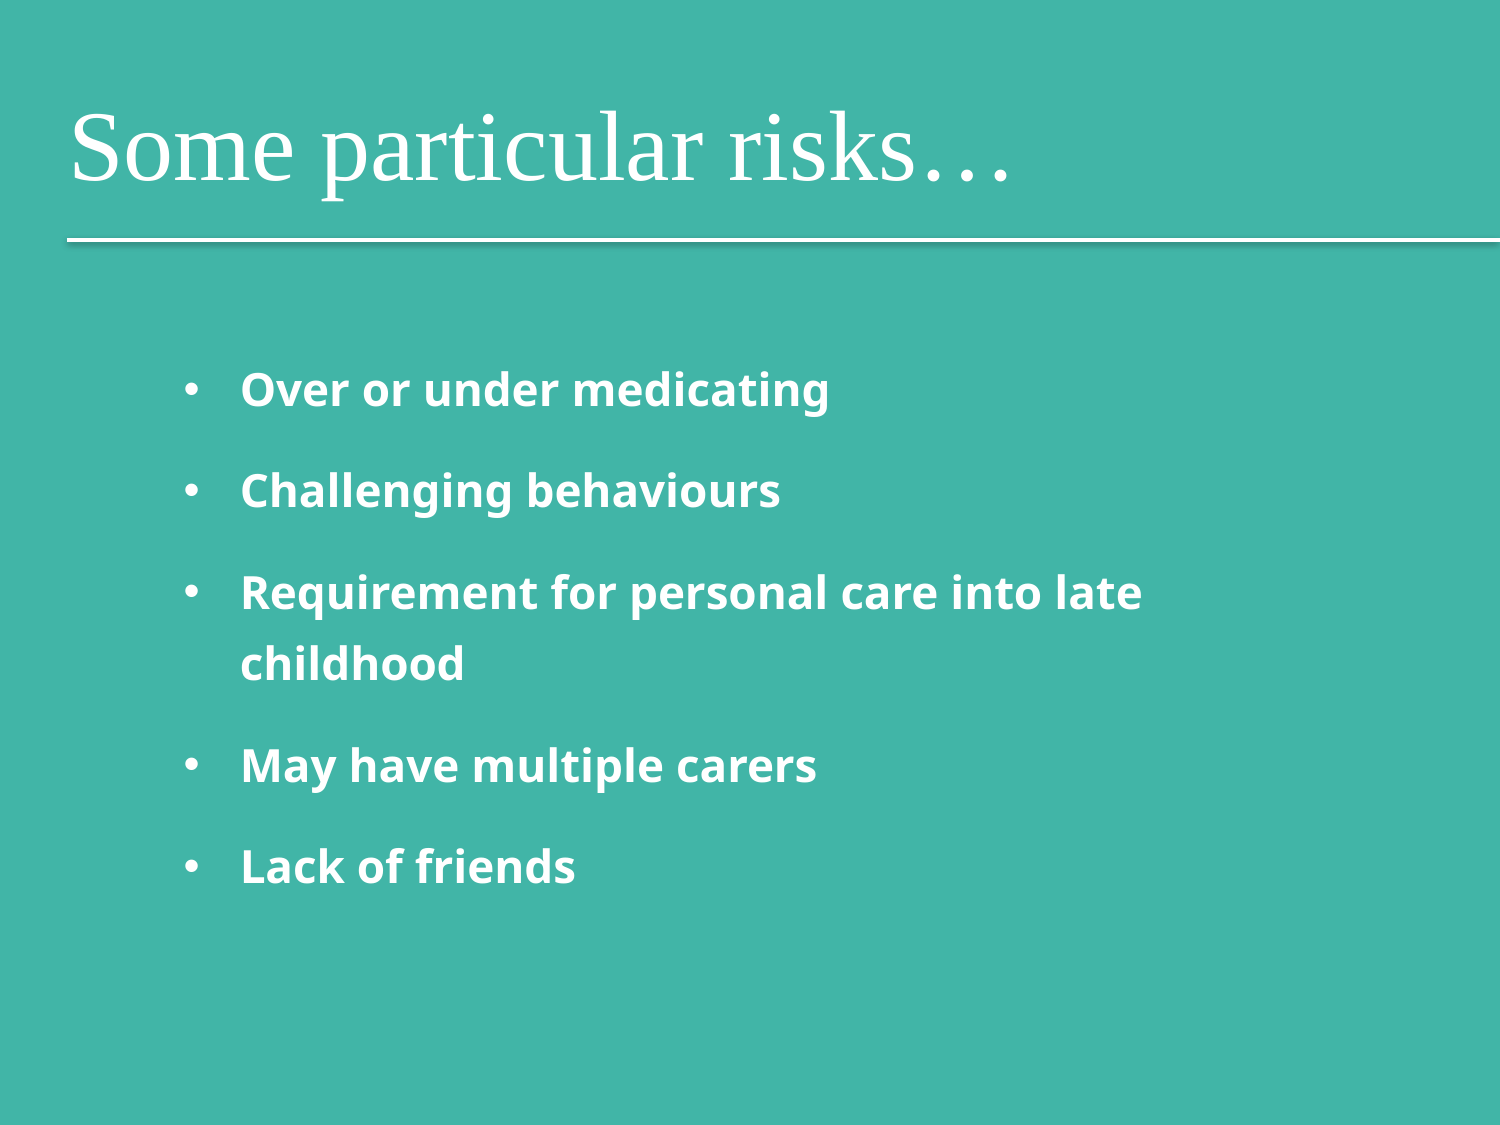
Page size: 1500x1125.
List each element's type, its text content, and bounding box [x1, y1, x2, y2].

text_box Some particular risks… [53, 43, 1053, 260]
list Over or under medicating Challenging behaviours Requirement for personal care into late childhood May have multiple carers Lack of friends [168, 336, 1356, 1080]
